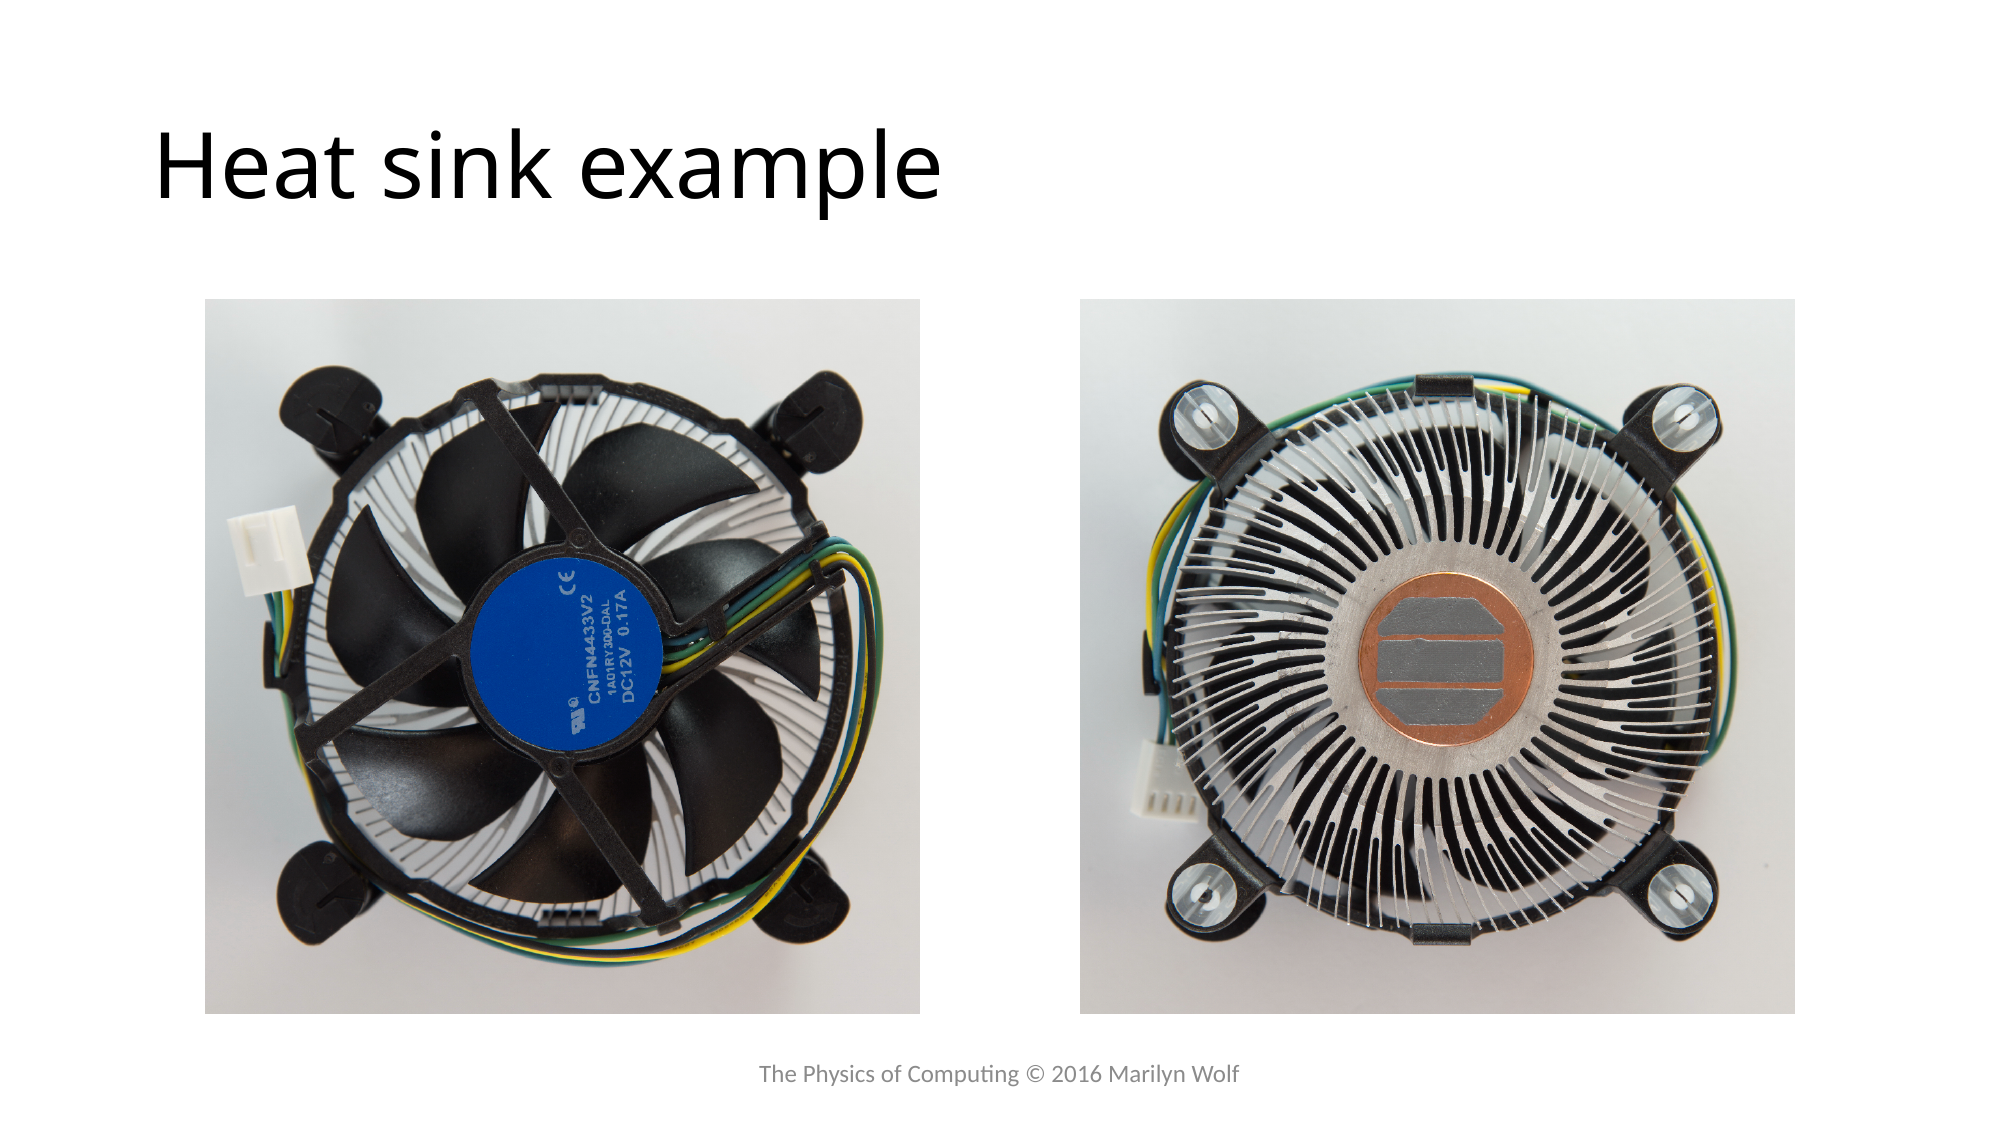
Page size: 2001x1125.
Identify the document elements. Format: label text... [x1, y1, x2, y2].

footer The Physics of Computing © 2016 Marilyn Wolf [662, 1042, 1338, 1103]
title Heat sink example [137, 59, 1863, 278]
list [205, 299, 920, 1014]
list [1080, 299, 1795, 1014]
